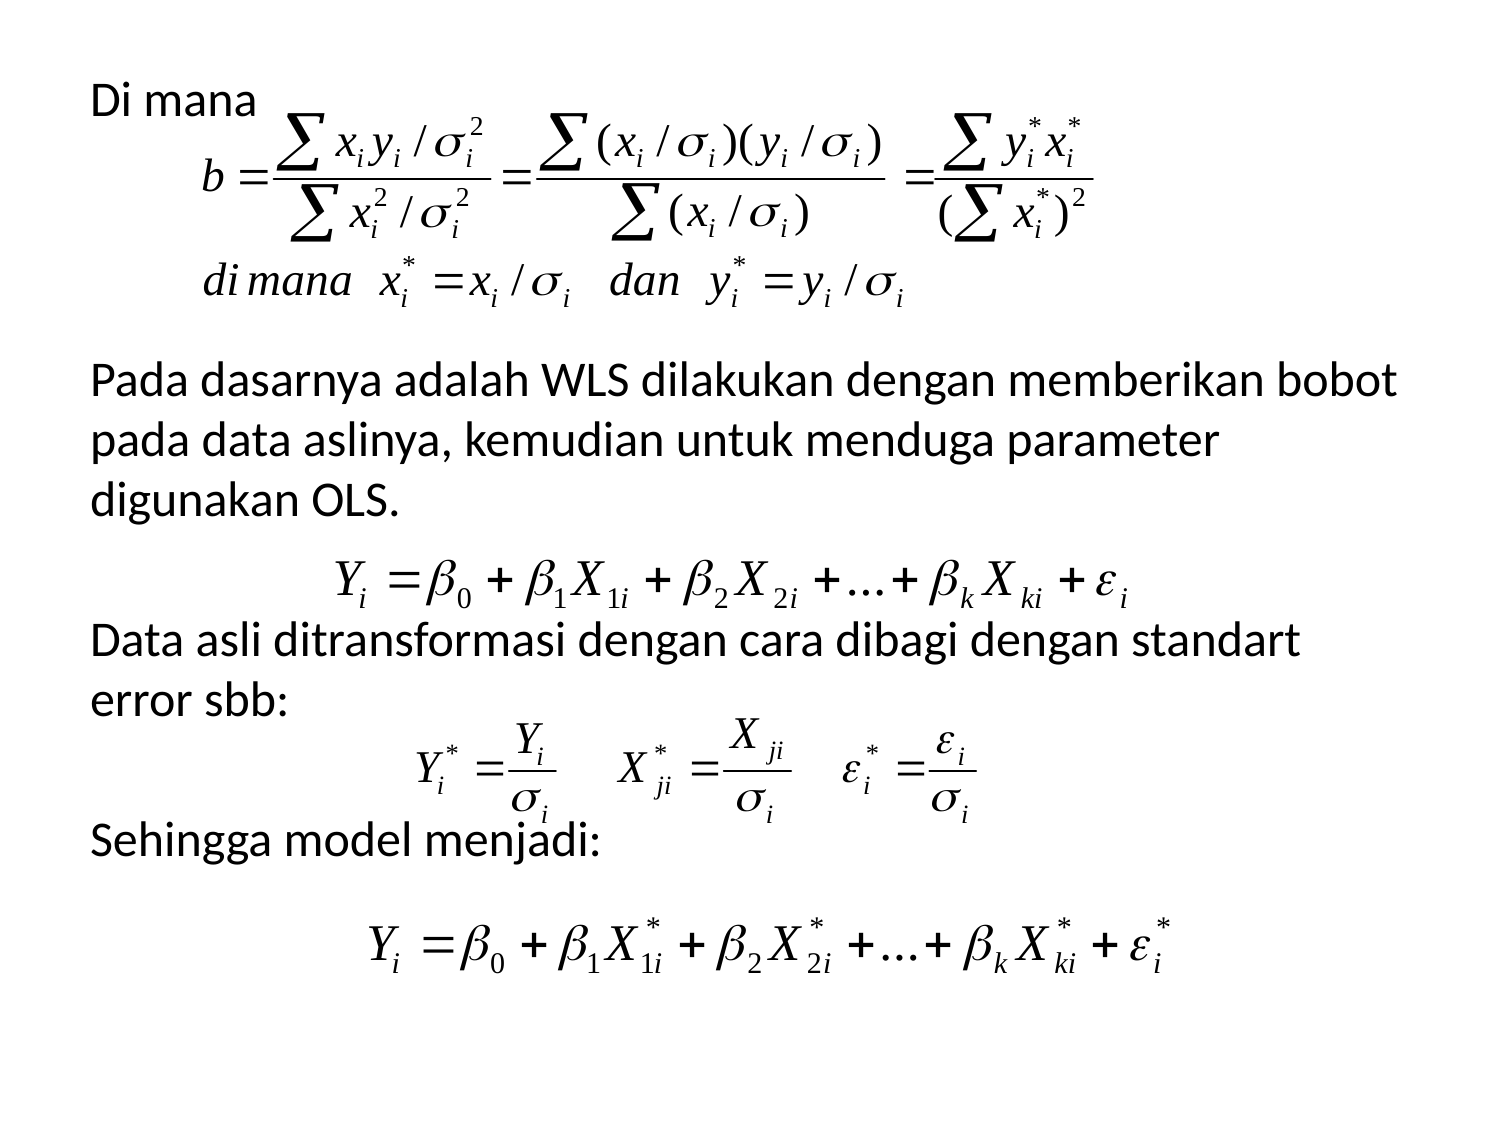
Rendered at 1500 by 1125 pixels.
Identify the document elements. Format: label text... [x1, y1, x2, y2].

list Di mana Pada dasarnya adalah WLS dilakukan dengan memberikan bobot pada data aslinya, kemudian untuk menduga parameter digunakan OLS. Data asli ditransformasi dengan cara dibagi dengan standart error sbb: Sehingga model menjadi: [75, 58, 1425, 1055]
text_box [361, 904, 1179, 987]
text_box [409, 702, 987, 833]
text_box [327, 543, 1141, 622]
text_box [194, 105, 1102, 317]
